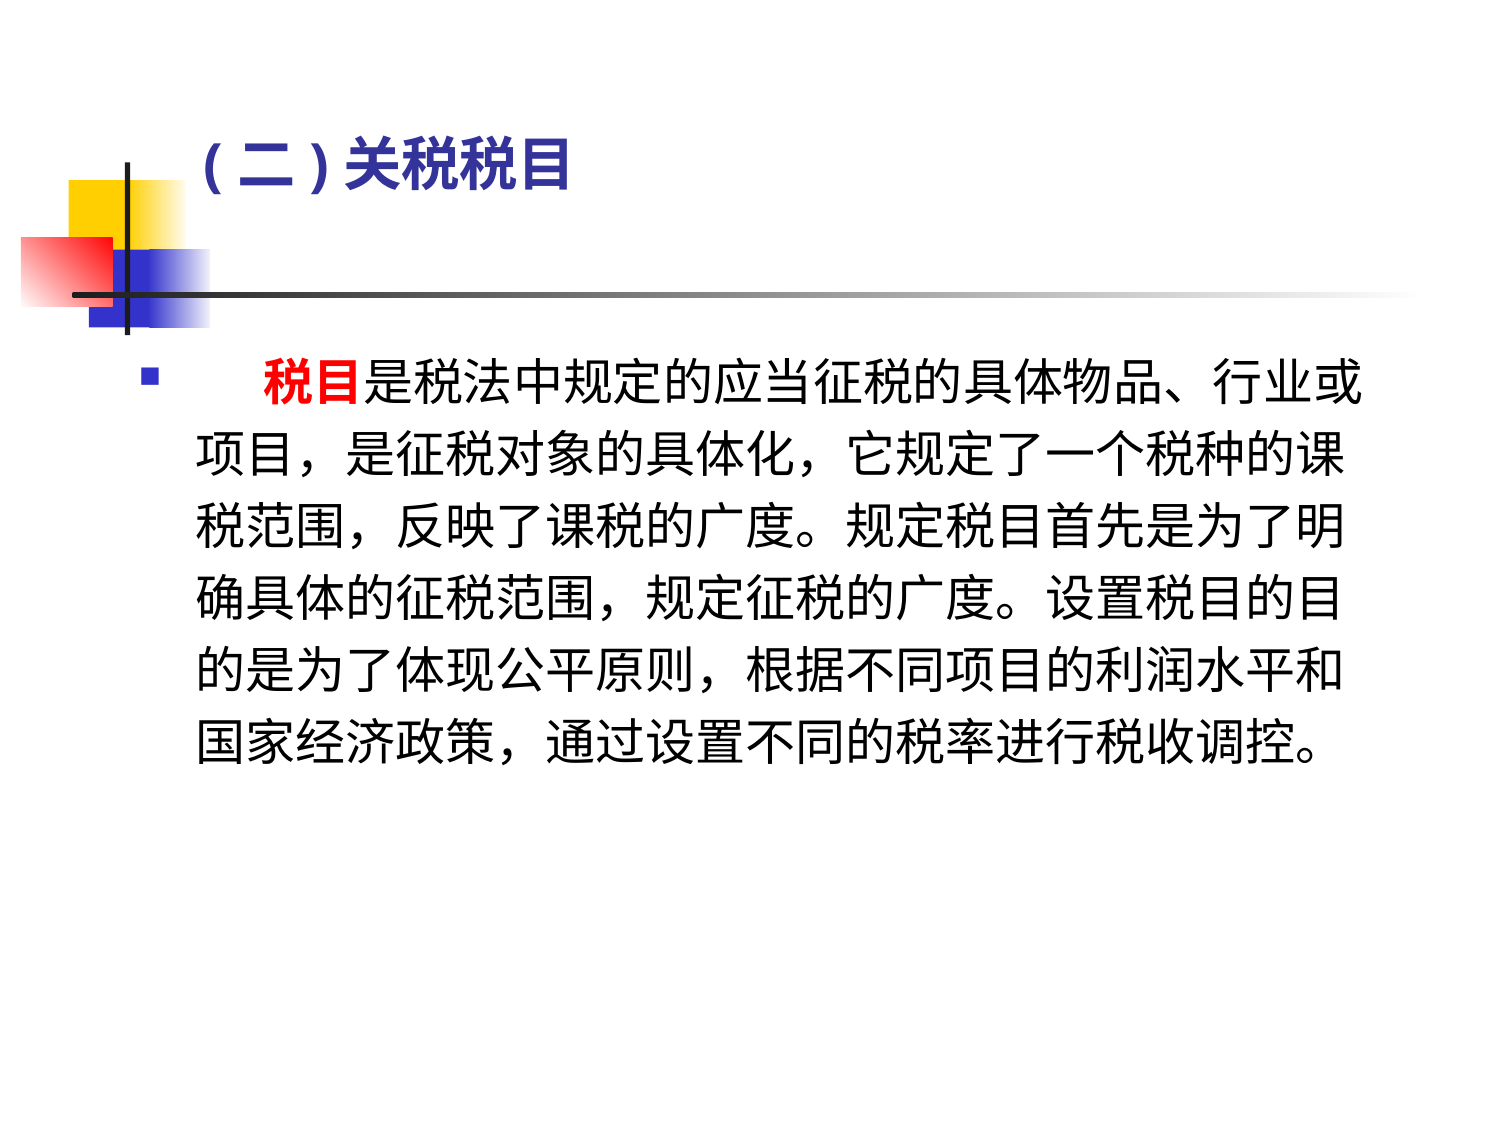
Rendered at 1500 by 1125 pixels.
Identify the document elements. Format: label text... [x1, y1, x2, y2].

title (二)关税税目 [188, 34, 1468, 276]
list 税目是税法中规定的应当征税的具体物品、行业或项目，是征税对象的具体化，它规定了一个税种的课税范围，反映了课税的广度。规定税目首先是为了明确具体的征税范围，规定征税的广度。设置税目的目的是为了体现公平原则，根据不同项目的利润水平和国家经济政策，通过设置不同的税率进行税收调控。 [123, 330, 1400, 1007]
